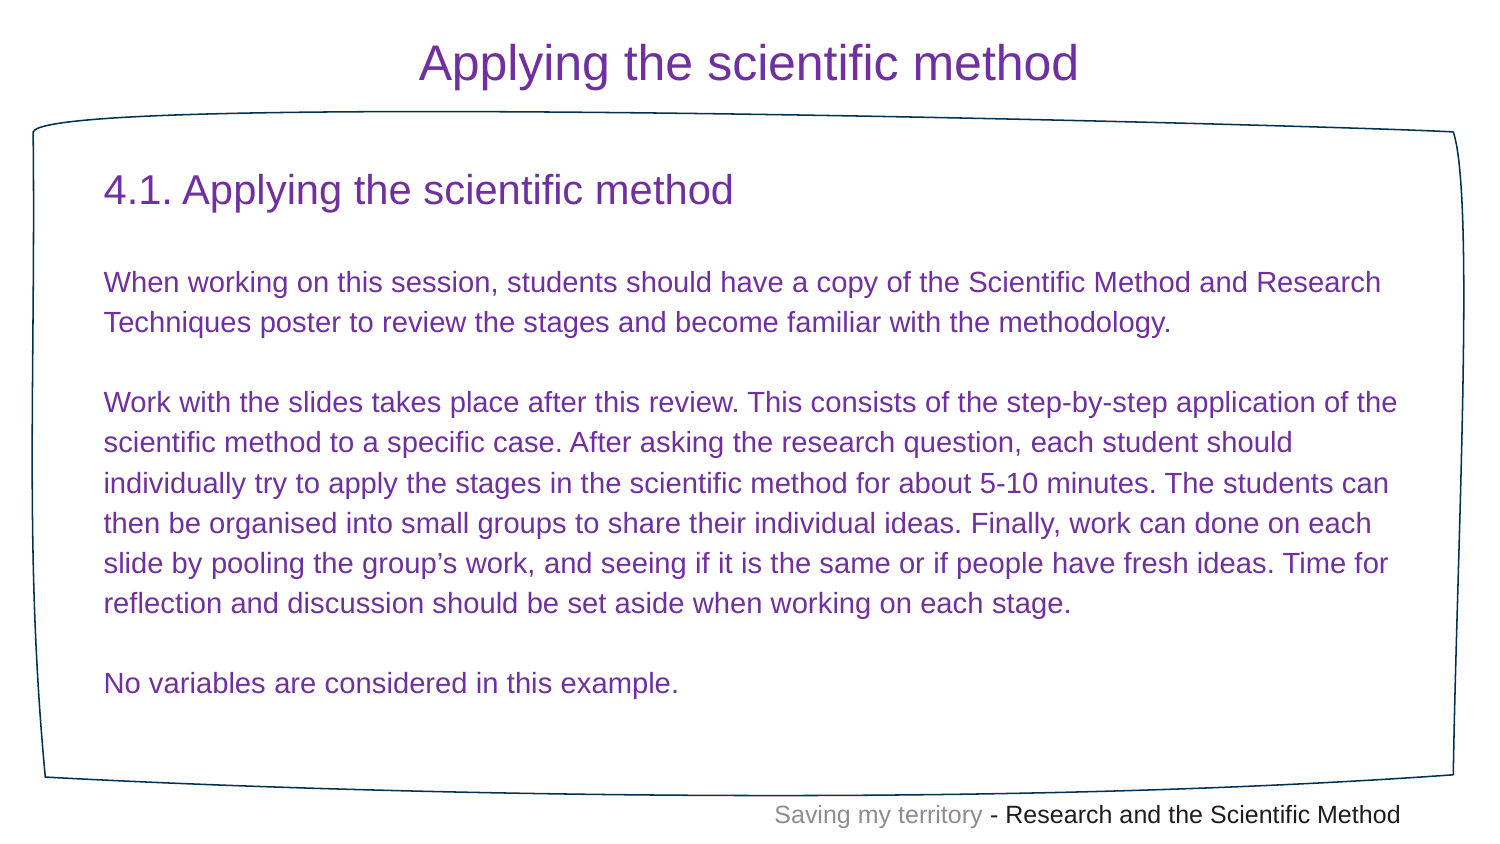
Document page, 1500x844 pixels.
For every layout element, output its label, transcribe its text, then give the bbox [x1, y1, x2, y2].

list When working on this session, students should have a copy of the Scientific Method and Research Techniques poster to review the stages and become familiar with the methodology. Work with the slides takes place after this review. This consists of the step-by-step application of the scientific method to a specific case. After asking the research question, each student should individually try to apply the stages in the scientific method for about 5-10 minutes. The students can then be organised into small groups to share their individual ideas. Finally, work can done on each slide by pooling the group’s work, and seeing if it is the same or if people have fresh ideas. Time for reflection and discussion should be set aside when working on each stage. No variables are considered in this example. [88, 242, 1417, 747]
text_box [32, 111, 1464, 790]
text_box Saving my territory - Research and the Scientific Method [88, 790, 1417, 844]
text_box 4.1. Applying the scientific method [88, 147, 1417, 234]
text_box Applying the scientific method [0, 20, 1499, 106]
